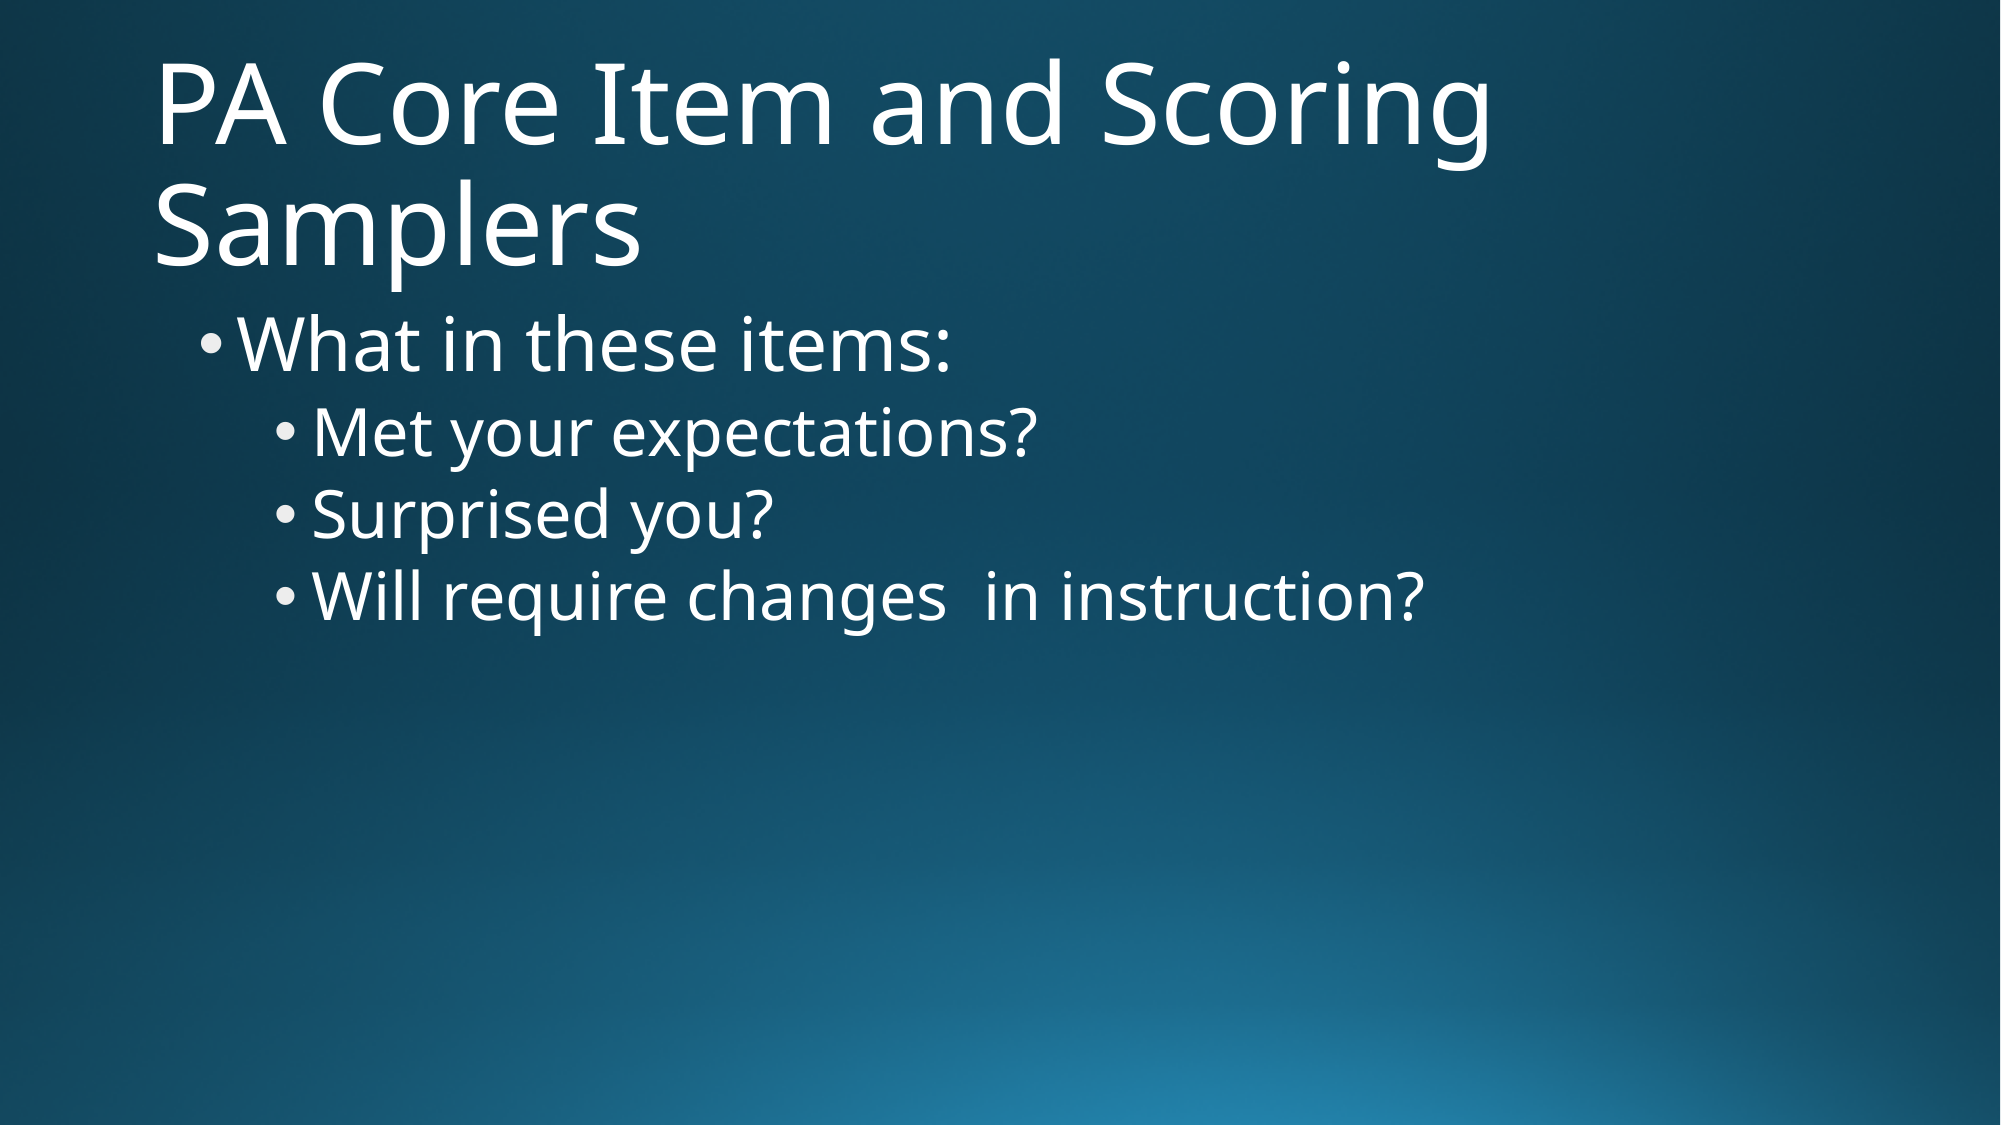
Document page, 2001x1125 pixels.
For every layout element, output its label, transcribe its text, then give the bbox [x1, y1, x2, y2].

picture [0, 0, 2001, 1125]
list What in these items: Met your expectations? Surprised you? Will require changes in instruction? [183, 299, 1863, 1014]
title PA Core Item and Scoring Samplers [137, 59, 1863, 278]
